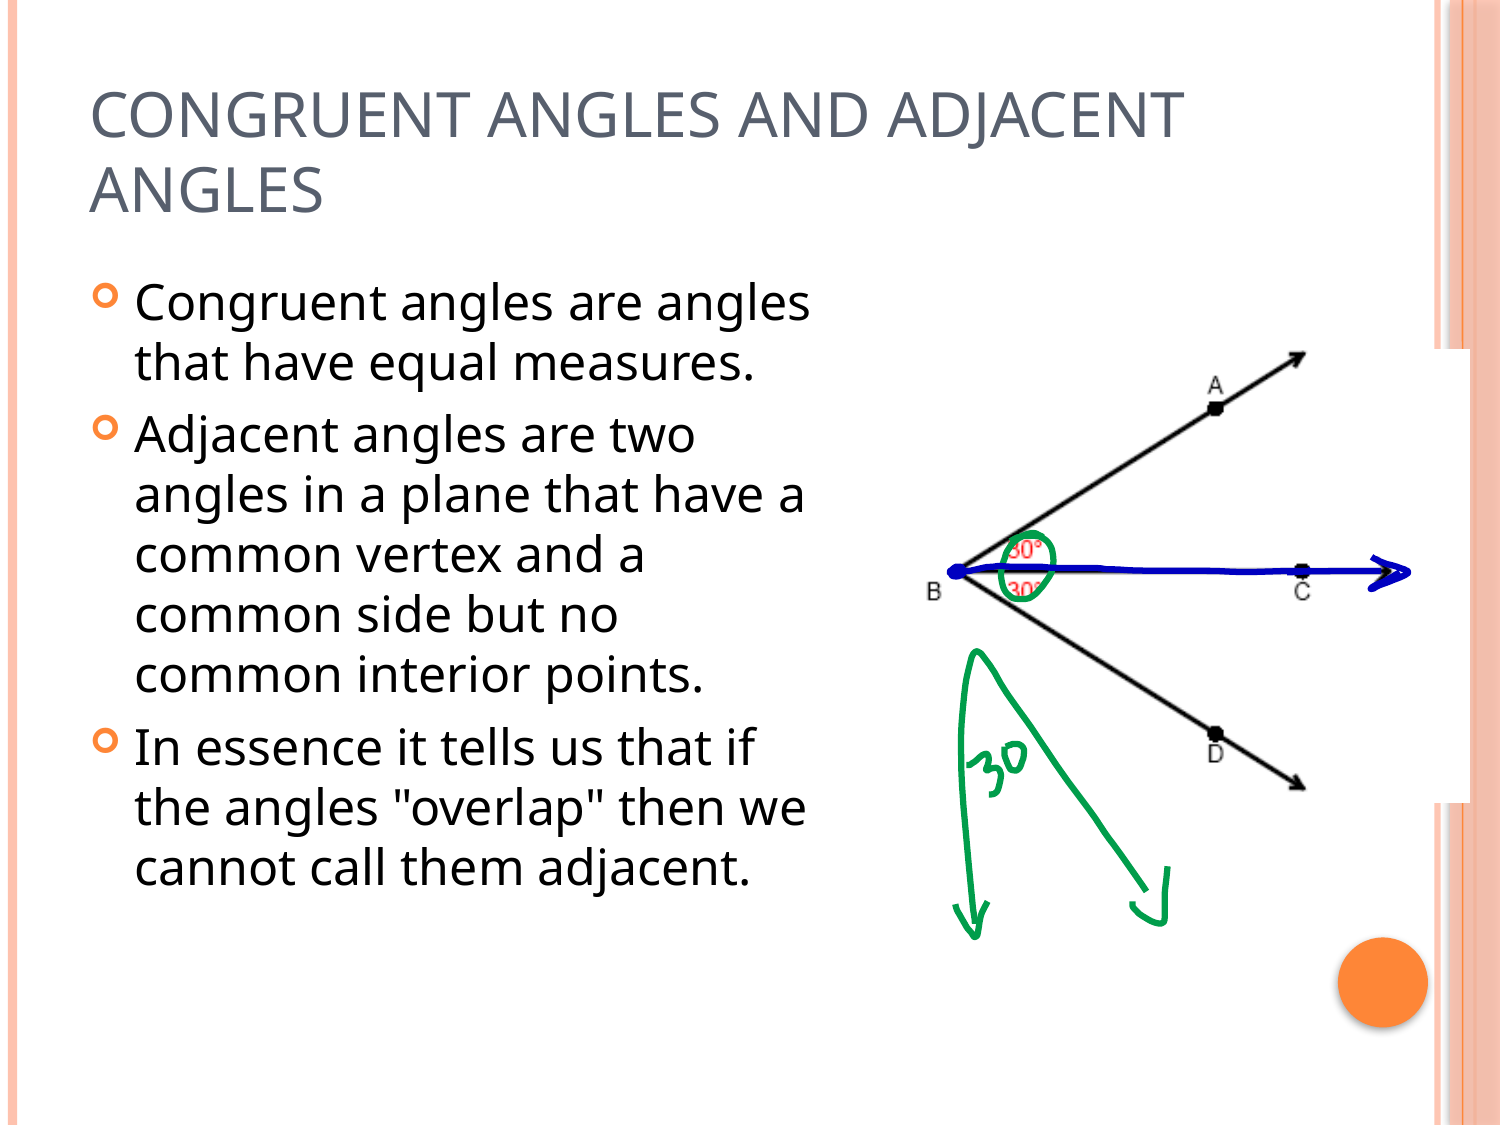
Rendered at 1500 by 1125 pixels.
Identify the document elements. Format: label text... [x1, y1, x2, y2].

text_box [954, 900, 989, 939]
text_box [1131, 866, 1169, 925]
text_box [962, 812, 1145, 923]
title Congruent Angles and Adjacent Angles [75, 45, 1300, 233]
list Congruent angles are angles that have equal measures. Adjacent angles are two angles in a plane that have a common vertex and a common side but no common interior points. In essence it tells us that if the angles "overlap" then we cannot call them adjacent. [75, 262, 838, 988]
picture [886, 349, 1471, 804]
